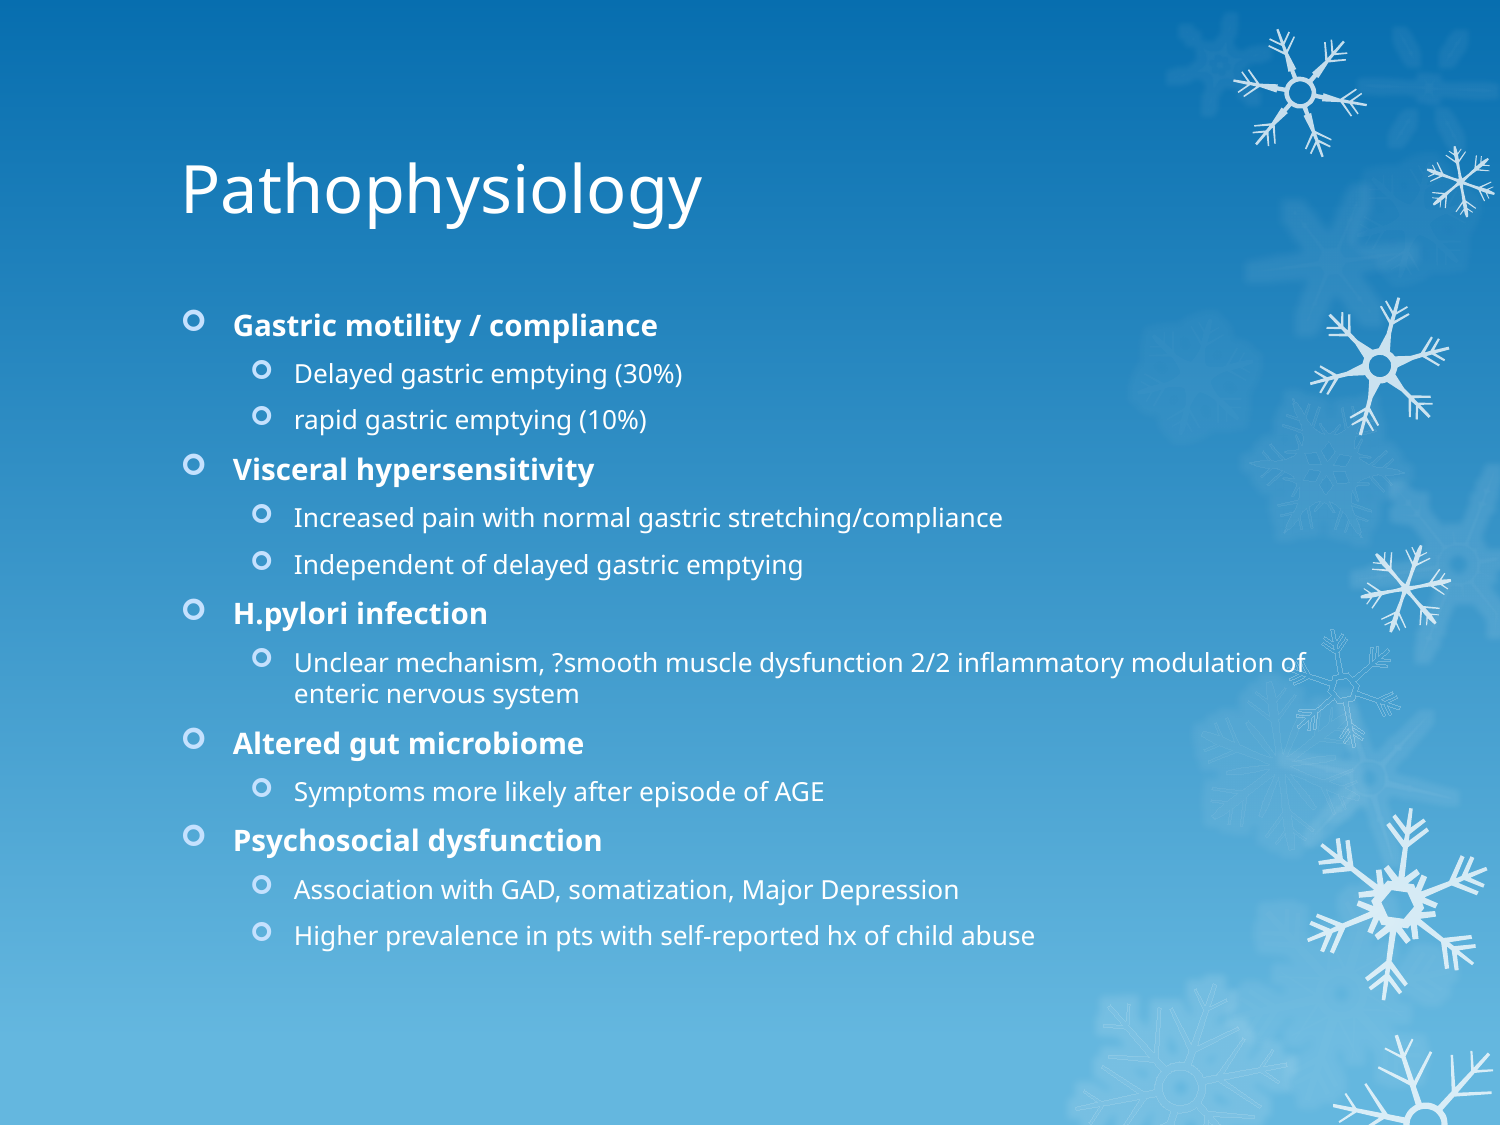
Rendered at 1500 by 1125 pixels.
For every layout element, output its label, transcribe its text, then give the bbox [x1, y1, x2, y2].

list Gastric motility / compliance Delayed gastric emptying (30%) rapid gastric emptying (10%) Visceral hypersensitivity Increased pain with normal gastric stretching/compliance Independent of delayed gastric emptying H.pylori infection Unclear mechanism, ?smooth muscle dysfunction 2/2 inflammatory modulation of enteric nervous system Altered gut microbiome Symptoms more likely after episode of AGE Psychosocial dysfunction Association with GAD, somatization, Major Depression Higher prevalence in pts with self-reported hx of child abuse [165, 296, 1335, 962]
title Pathophysiology [165, 110, 1335, 263]
